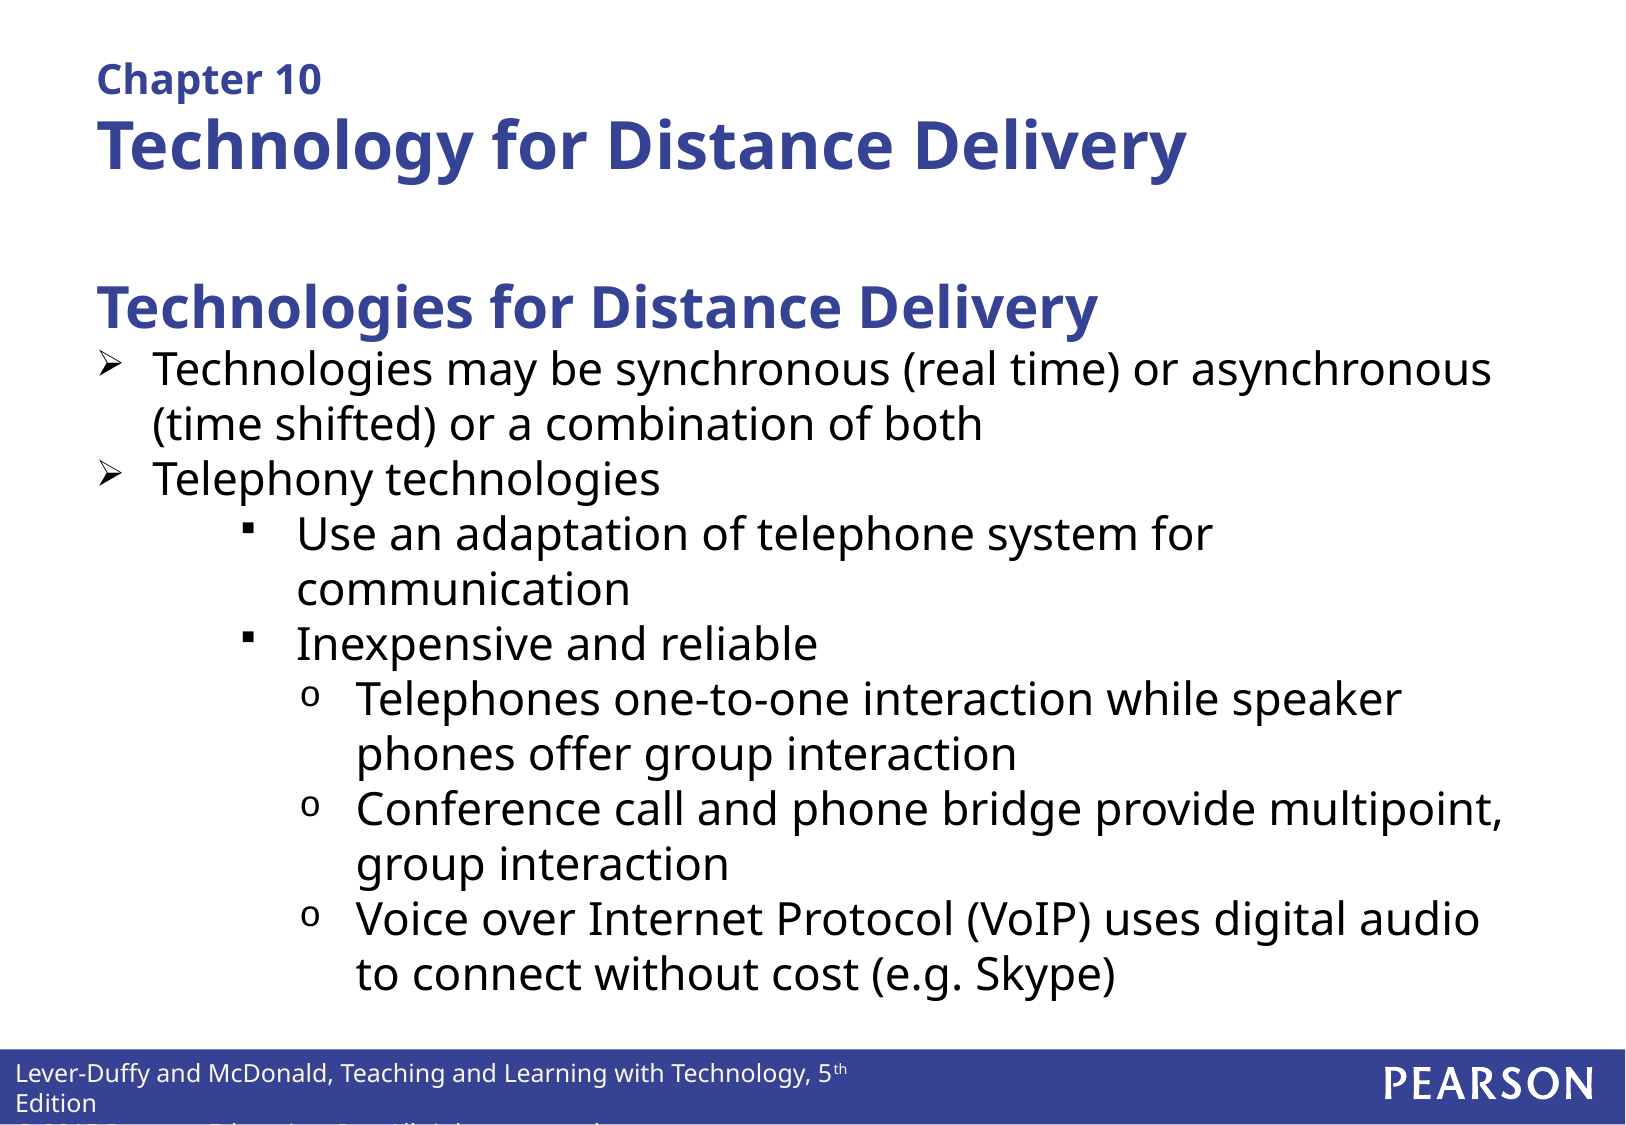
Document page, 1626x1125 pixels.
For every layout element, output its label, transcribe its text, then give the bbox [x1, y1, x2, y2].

list Technologies for Distance Delivery Technologies may be synchronous (real time) or asynchronous (time shifted) or a combination of both Telephony technologies Use an adaptation of telephone system for communication Inexpensive and reliable Telephones one-to-one interaction while speaker phones offer group interaction Conference call and phone bridge provide multipoint, group interaction Voice over Internet Protocol (VoIP) uses digital audio to connect without cost (e.g. Skype) [81, 262, 1544, 1005]
title Chapter 10 Technology for Distance Delivery [81, 45, 1544, 233]
